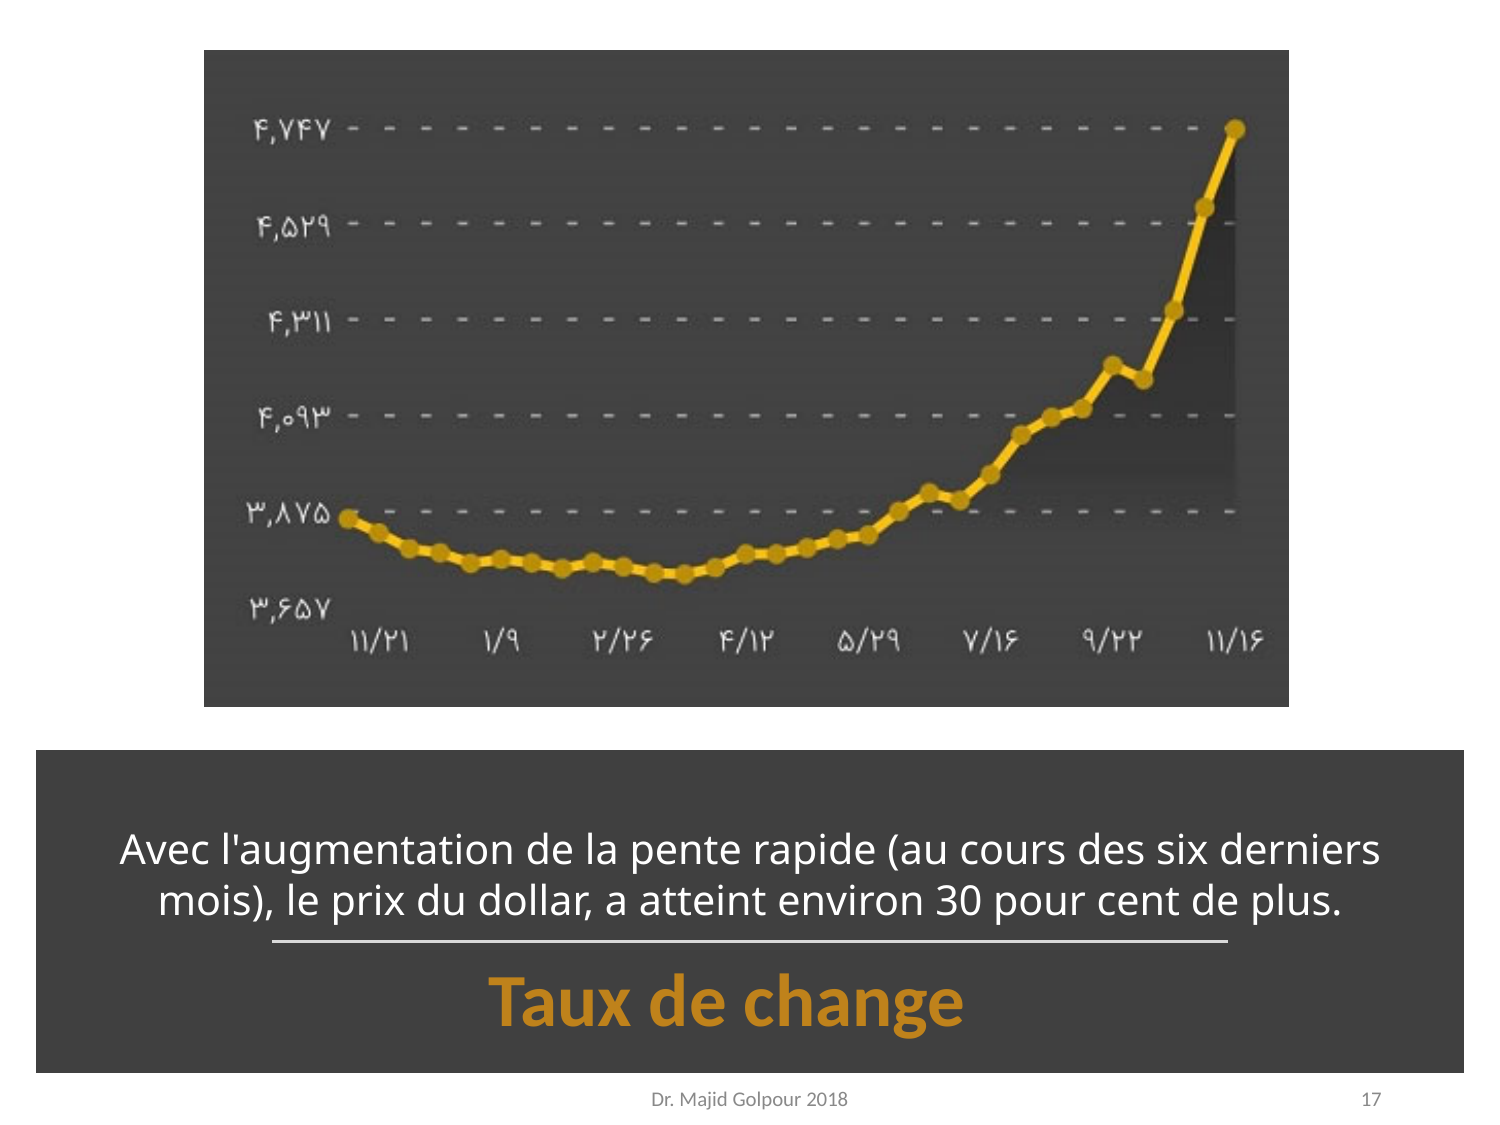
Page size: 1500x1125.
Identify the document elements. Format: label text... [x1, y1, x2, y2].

footer Dr. Majid Golpour 2018 [496, 1069, 1004, 1125]
picture [204, 50, 1289, 707]
list Taux de change [164, 954, 1290, 1023]
slide_number 17 [1059, 1069, 1397, 1125]
text_box [46, 759, 1455, 1064]
title Avec l'augmentation de la pente rapide (au cours des six derniers mois), le prix du dollar, a atteint environ 30 pour cent de plus. [64, 780, 1436, 933]
